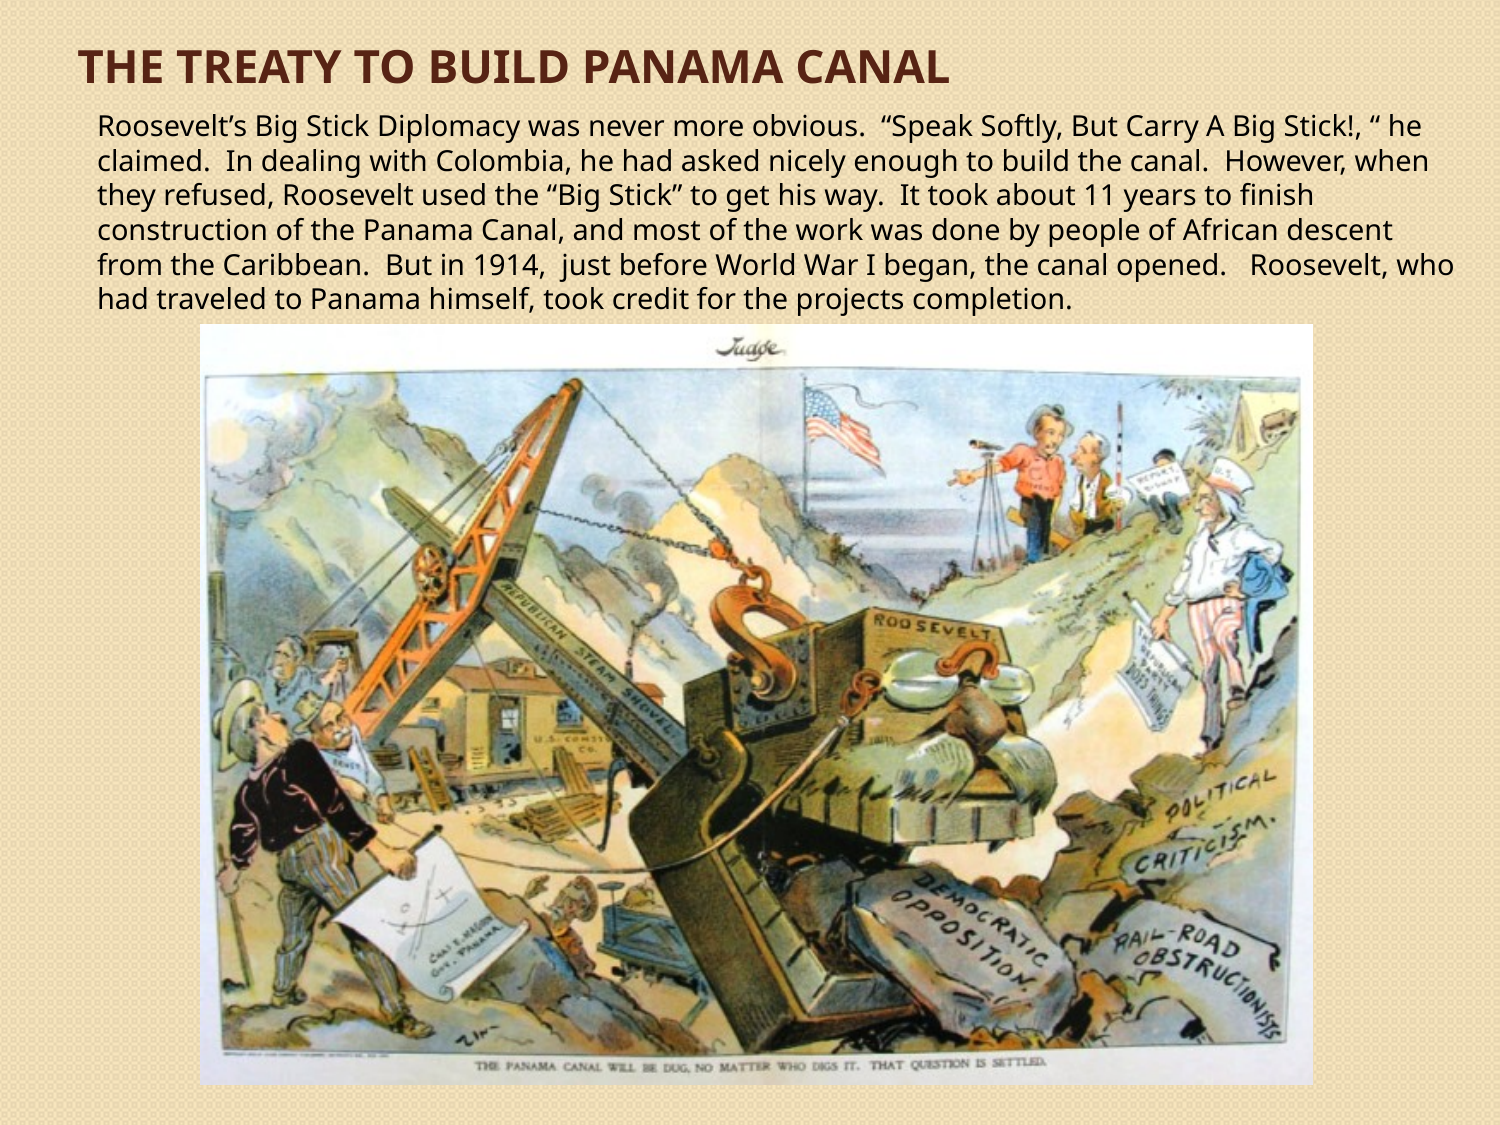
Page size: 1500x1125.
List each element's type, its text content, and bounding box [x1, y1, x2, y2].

title The Treaty to Build Panama Canal [62, 24, 1450, 100]
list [199, 324, 1313, 1086]
list Roosevelt’s Big Stick Diplomacy was never more obvious. “Speak Softly, But Carry A Big Stick!, “ he claimed. In dealing with Colombia, he had asked nicely enough to build the canal. However, when they refused, Roosevelt used the “Big Stick” to get his way. It took about 11 years to finish construction of the Panama Canal, and most of the work was done by people of African descent from the Caribbean. But in 1914, just before World War I began, the canal opened. Roosevelt, who had traveled to Panama himself, took credit for the projects completion. [75, 99, 1475, 325]
